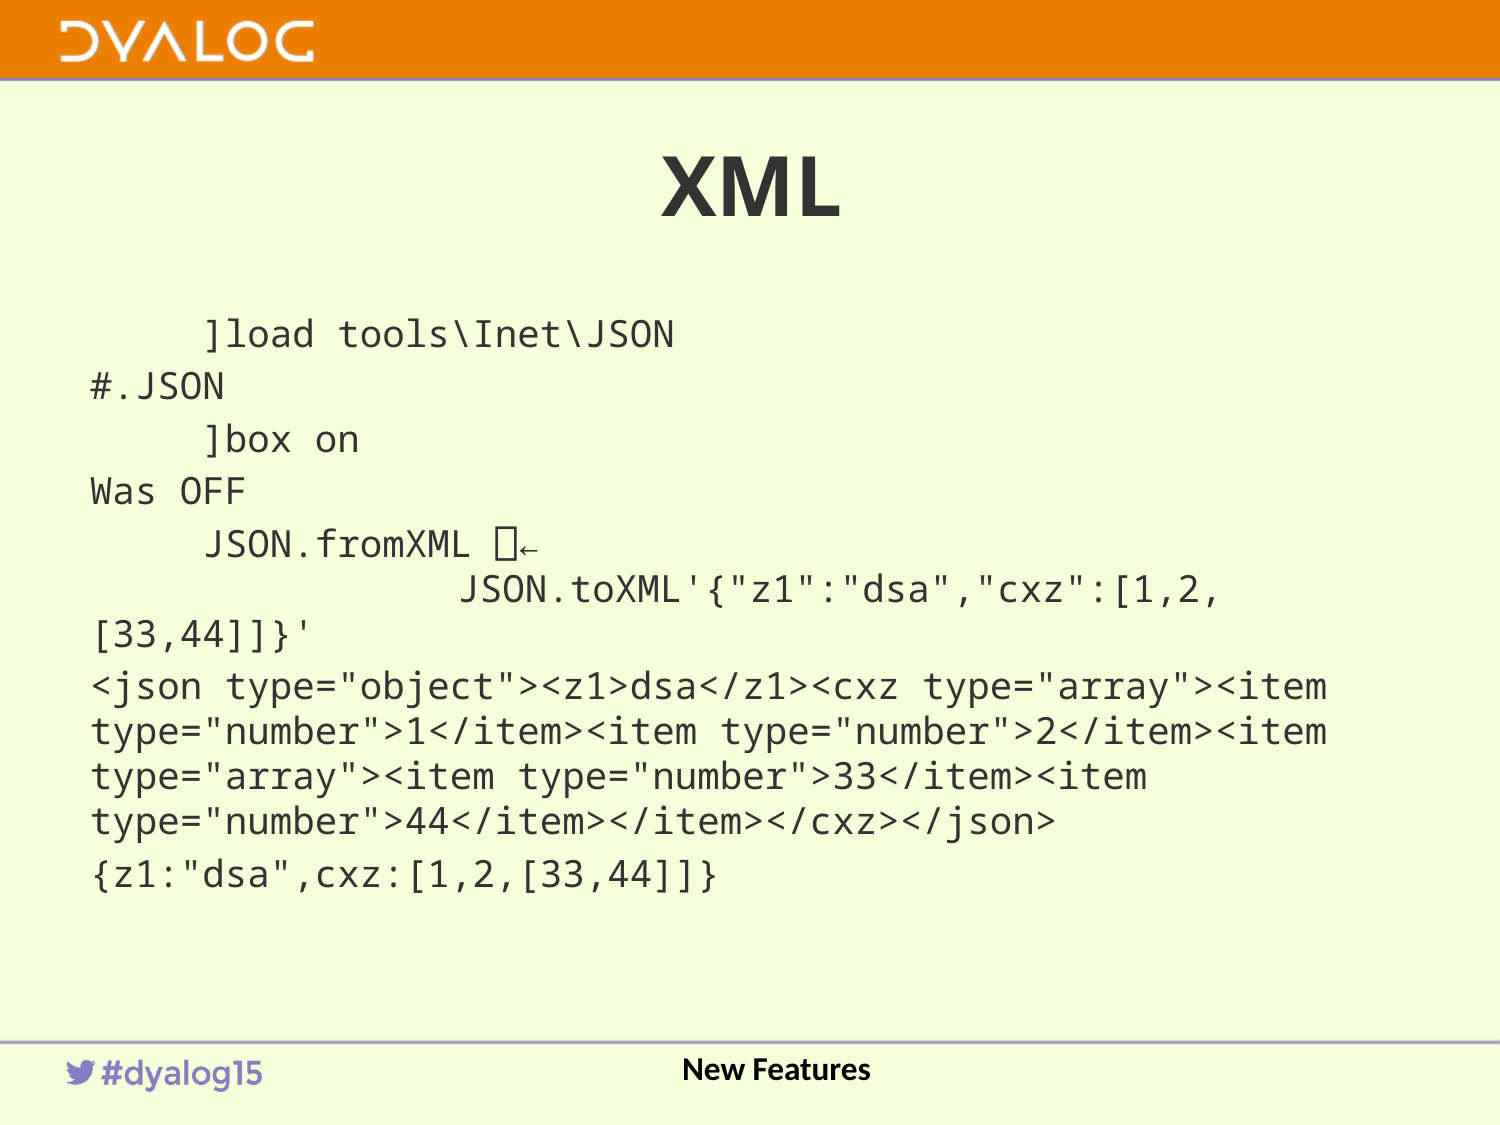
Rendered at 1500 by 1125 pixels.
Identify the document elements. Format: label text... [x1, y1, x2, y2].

list ]load tools\Inet\JSON #.JSON ]box on Was OFF JSON.fromXML ⎕← JSON.toXML'{"z1":"dsa","cxz":[1,2,[33,44]]}' <json type="object"><z1>dsa</z1><cxz type="array"><item type="number">1</item><item type="number">2</item><item type="array"><item type="number">33</item><item type="number">44</item></item></cxz></json> {z1:"dsa",cxz:[1,2,[33,44]]} [75, 302, 1459, 1005]
picture [0, 0, 1500, 1125]
footer New Features [667, 1039, 892, 1100]
title XML [76, 125, 1427, 256]
